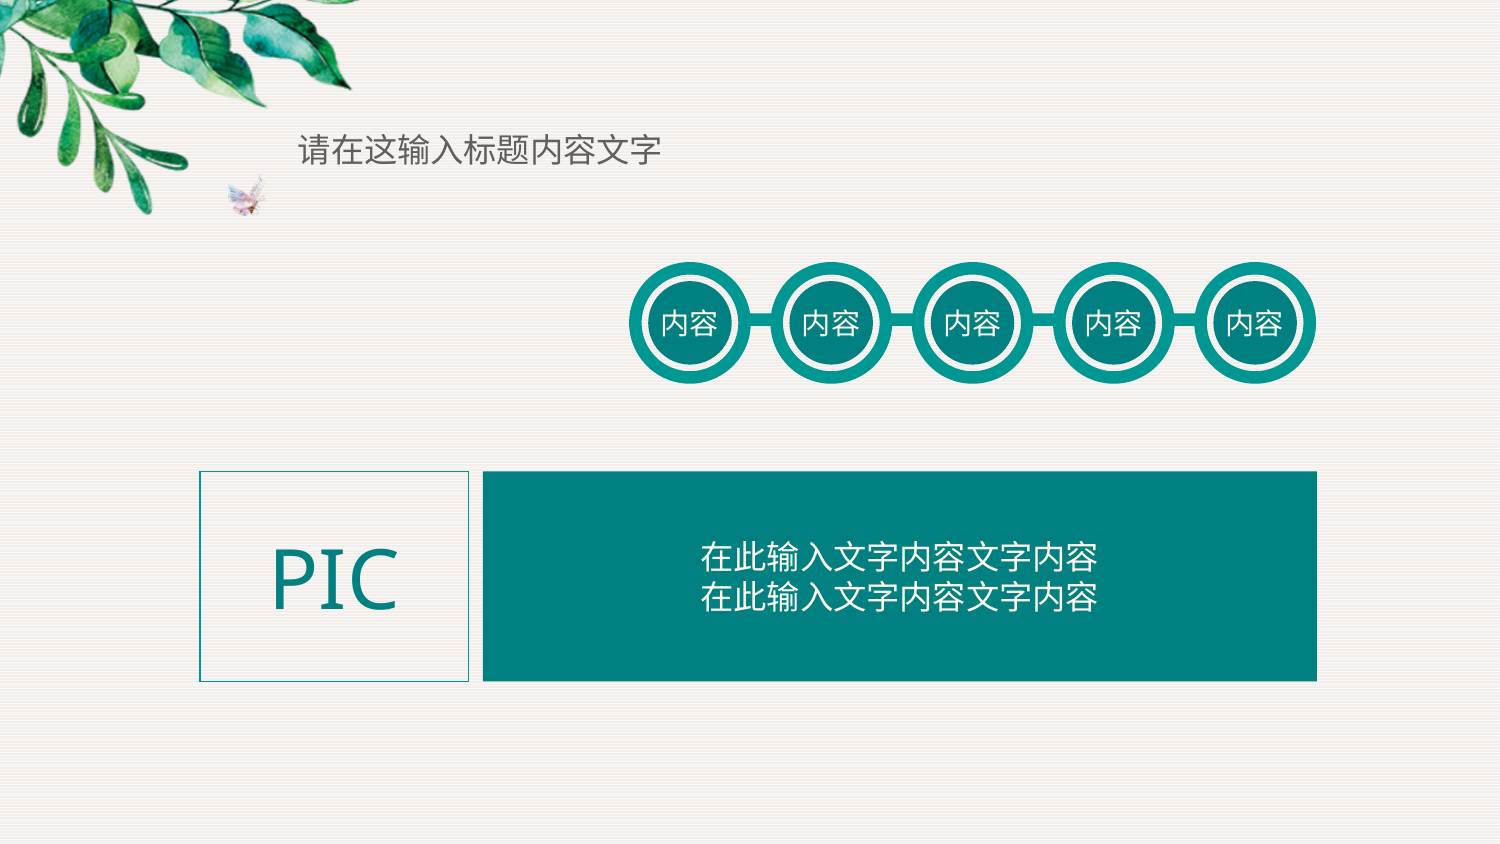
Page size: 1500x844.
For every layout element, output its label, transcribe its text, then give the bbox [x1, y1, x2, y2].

text_box PIC [200, 471, 469, 682]
text_box 请在这输入标题内容文字 [427, 122, 918, 177]
text_box 在此输入文字内容文字内容 在此输入文字内容文字内容 [482, 471, 1317, 682]
picture [0, 0, 385, 245]
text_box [635, 268, 1310, 378]
